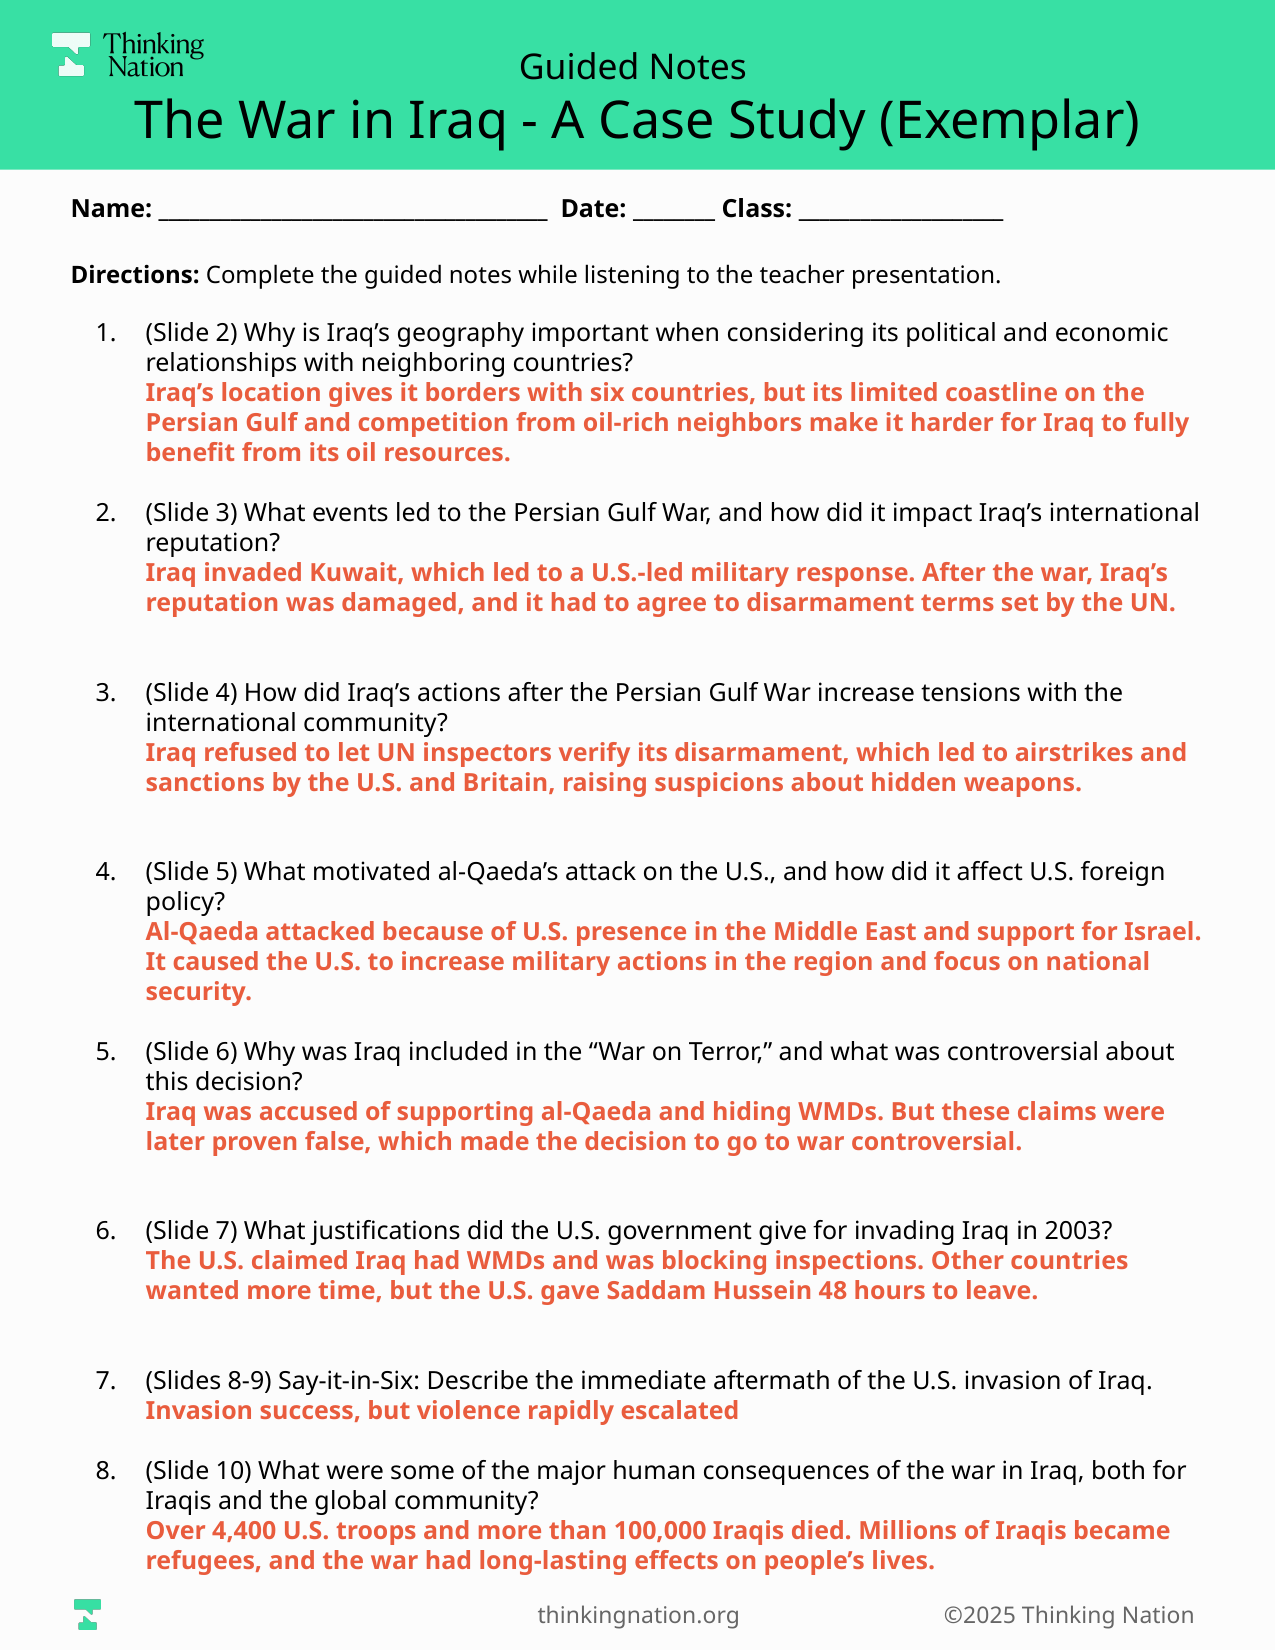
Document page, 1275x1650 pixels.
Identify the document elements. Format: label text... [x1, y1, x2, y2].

text_box Name: ______________________________________ Date: ________ Class: ____________________ [55, 177, 1223, 237]
picture [35, 17, 210, 91]
text_box Directions: Complete the guided notes while listening to the teacher presentation. (Slide 2) Why is Iraq’s geography important when considering its political and economic relationships with neighboring countries? Iraq’s location gives it borders with six countries, but its limited coastline on the Persian Gulf and competition from oil-rich neighbors make it harder for Iraq to fully benefit from its oil resources. (Slide 3) What events led to the Persian Gulf War, and how did it impact Iraq’s international reputation? Iraq invaded Kuwait, which led to a U.S.-led military response. After the war, Iraq’s reputation was damaged, and it had to agree to disarmament terms set by the UN. (Slide 4) How did Iraq’s actions after the Persian Gulf War increase tensions with the international community? Iraq refused to let UN inspectors verify its disarmament, which led to airstrikes and sanctions by the U.S. and Britain, raising suspicions about hidden weapons. (Slide 5) What motivated al-Qaeda’s attack on the U.S., and how did it affect U.S. foreign policy? Al-Qaeda attacked because of U.S. presence in the Middle East and support for Israel. It caused the U.S. to increase military actions in the region and focus on national security. (Slide 6) Why was Iraq included in the “War on Terror,” and what was controversial about this decision? Iraq was accused of supporting al-Qaeda and hiding WMDs. But these claims were later proven false, which made the decision to go to war controversial. (Slide 7) What justifications did the U.S. government give for invading Iraq in 2003? The U.S. claimed Iraq had WMDs and was blocking inspections. Other countries wanted more time, but the U.S. gave Saddam Hussein 48 hours to leave. (Slides 8-9) Say-it-in-Six: Describe the immediate aftermath of the U.S. invasion of Iraq. Invasion success, but violence rapidly escalated (Slide 10) What were some of the major human consequences of the war in Iraq, both for Iraqis and the global community? Over 4,400 U.S. troops and more than 100,000 Iraqis died. Millions of Iraqis became refugees, and the war had long-lasting effects on people’s lives. [55, 244, 1223, 1572]
text_box Guided Notes The War in Iraq - A Case Study (Exemplar) [0, 0, 1275, 170]
picture [65, 1592, 109, 1636]
text_box thinkingnation.org [488, 1584, 790, 1636]
text_box ©2025 Thinking Nation [909, 1584, 1211, 1636]
